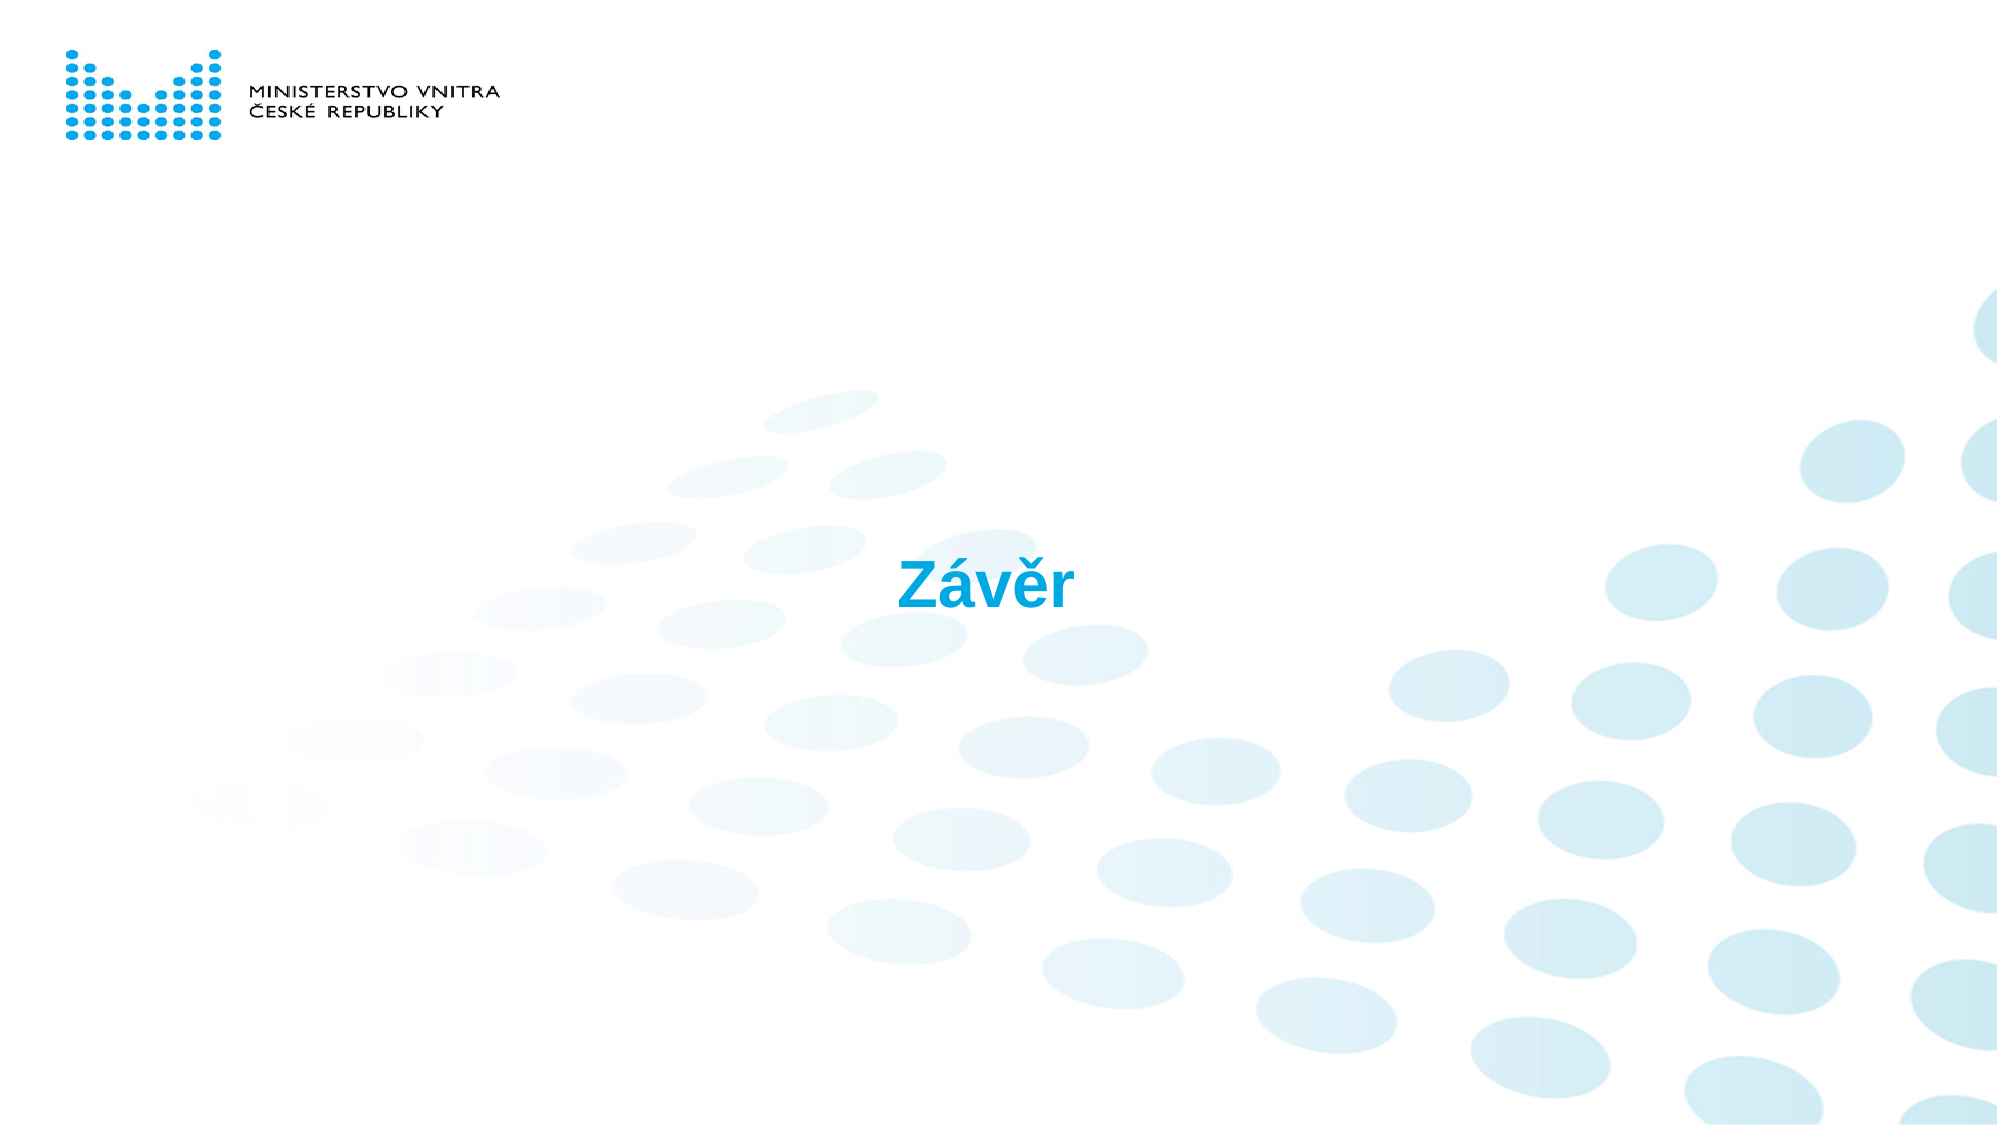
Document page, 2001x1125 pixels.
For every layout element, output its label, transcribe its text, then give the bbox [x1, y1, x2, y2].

picture [0, 0, 2000, 1125]
title Závěr [91, 418, 1882, 744]
